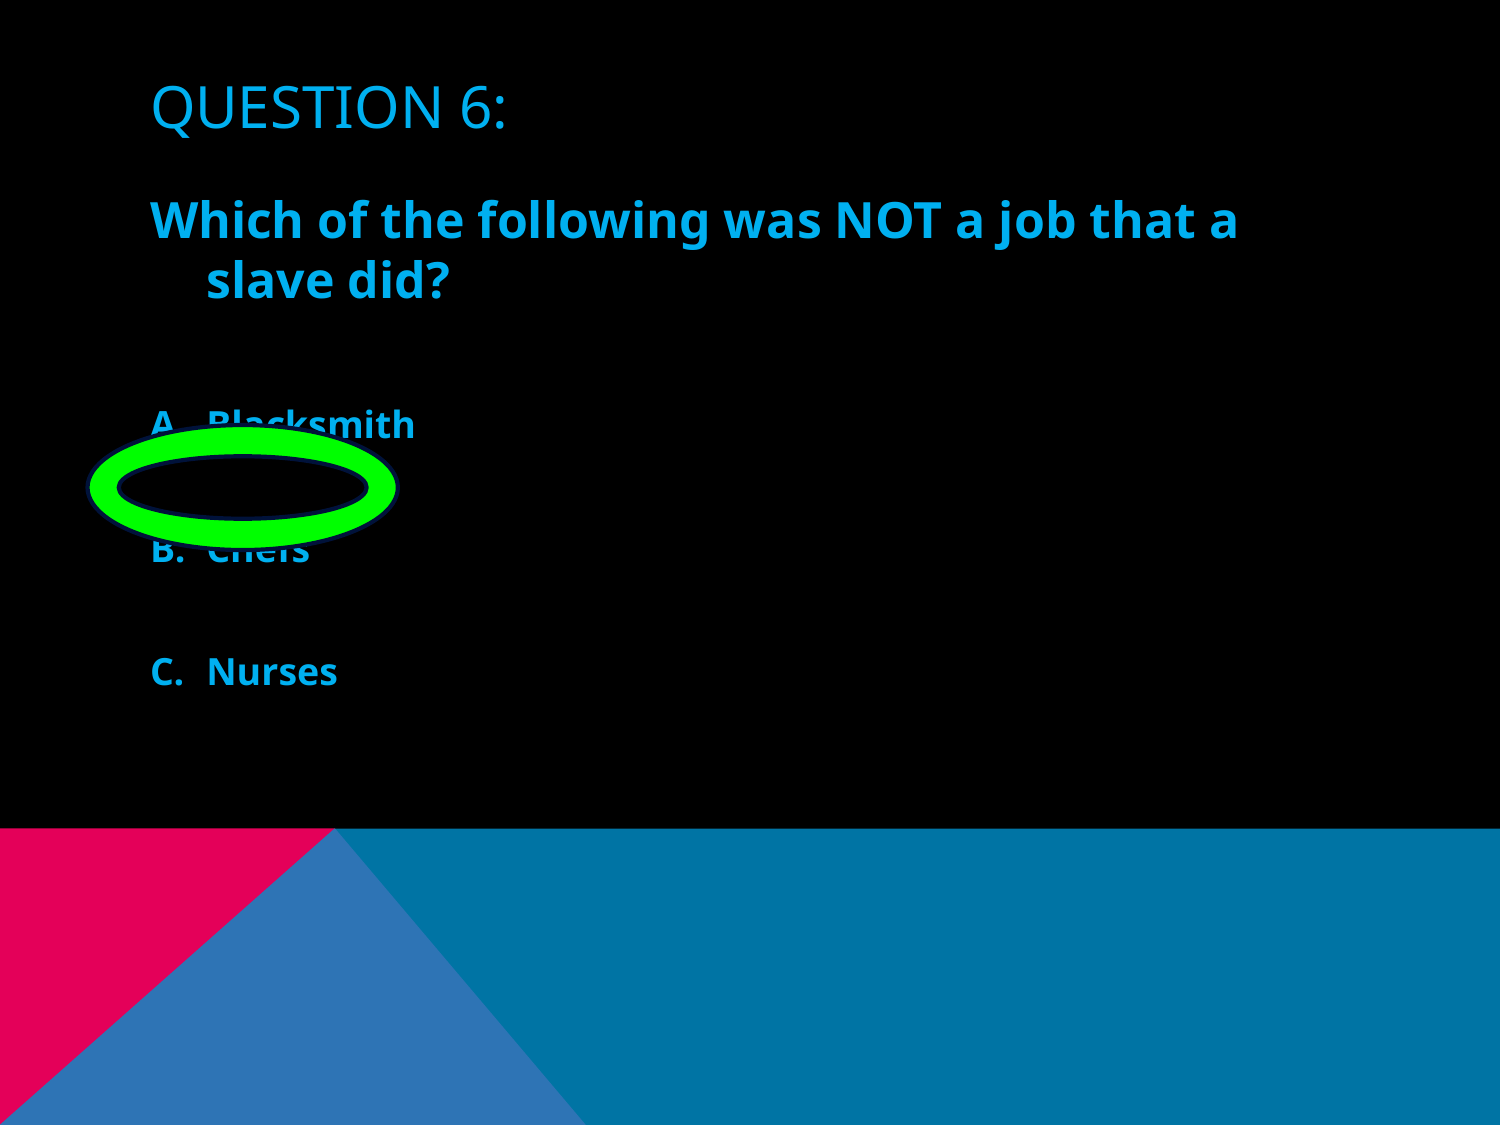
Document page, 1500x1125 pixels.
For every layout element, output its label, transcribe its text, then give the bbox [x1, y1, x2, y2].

text_box [85, 422, 400, 553]
list Which of the following was NOT a job that a slave did? Blacksmith Chefs Nurses [135, 180, 1369, 768]
title Question 6: [135, 60, 1369, 150]
